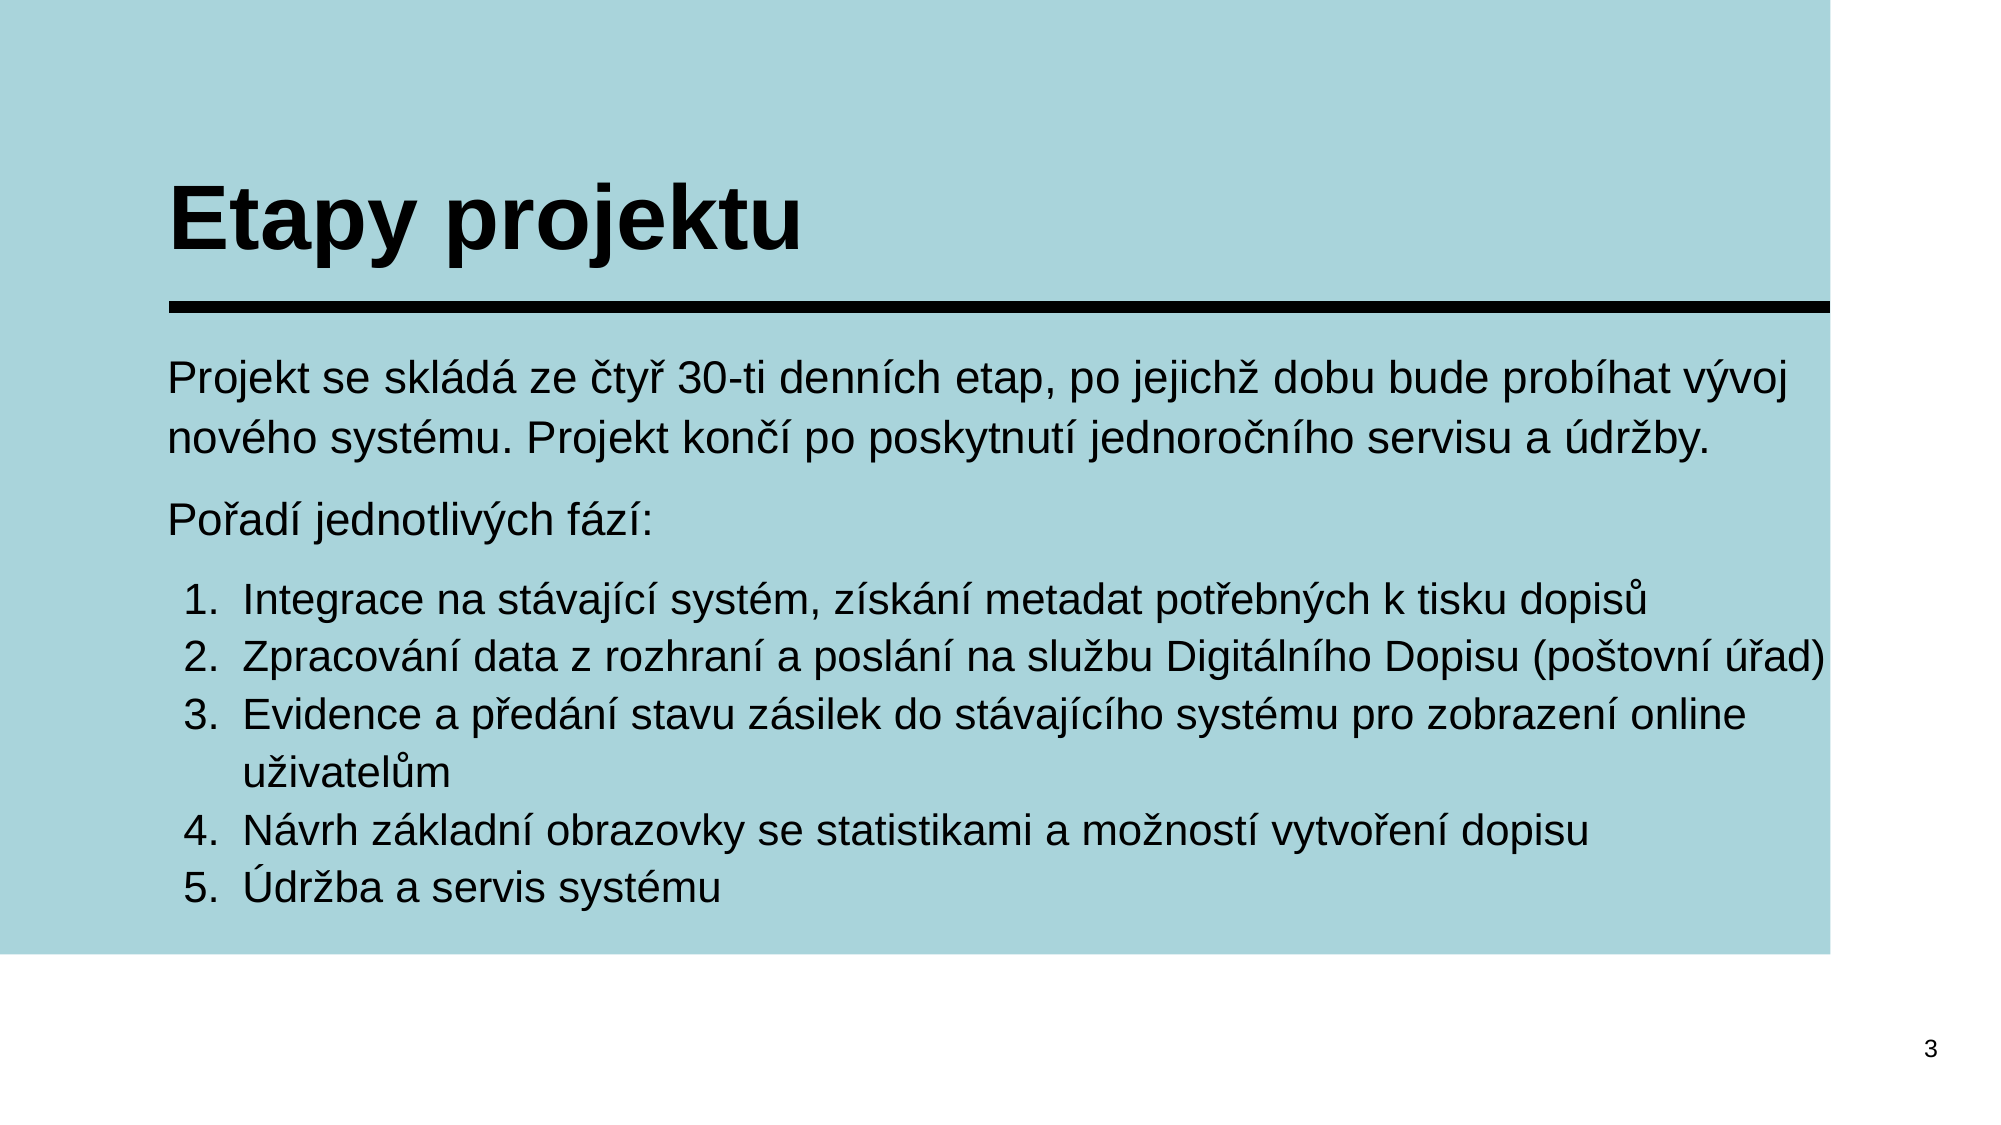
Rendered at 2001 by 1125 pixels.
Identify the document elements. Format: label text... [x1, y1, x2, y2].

list Projekt se skládá ze čtyř 30-ti denních etap, po jejichž dobu bude probíhat vývoj nového systému. Projekt končí po poskytnutí jednoročního servisu a údržby. Pořadí jednotlivých fází: Integrace na stávající systém, získání metadat potřebných k tisku dopisů Zpracování data z rozhraní a poslání na službu Digitálního Dopisu (poštovní úřad) Evidence a předání stavu zásilek do stávajícího systému pro zobrazení online uživatelům Návrh základní obrazovky se statistikami a možností vytvoření dopisu Údržba a servis systému [167, 342, 1833, 1033]
slide_number 3 [1885, 1032, 1954, 1063]
title Etapy projektu [168, 163, 1450, 270]
